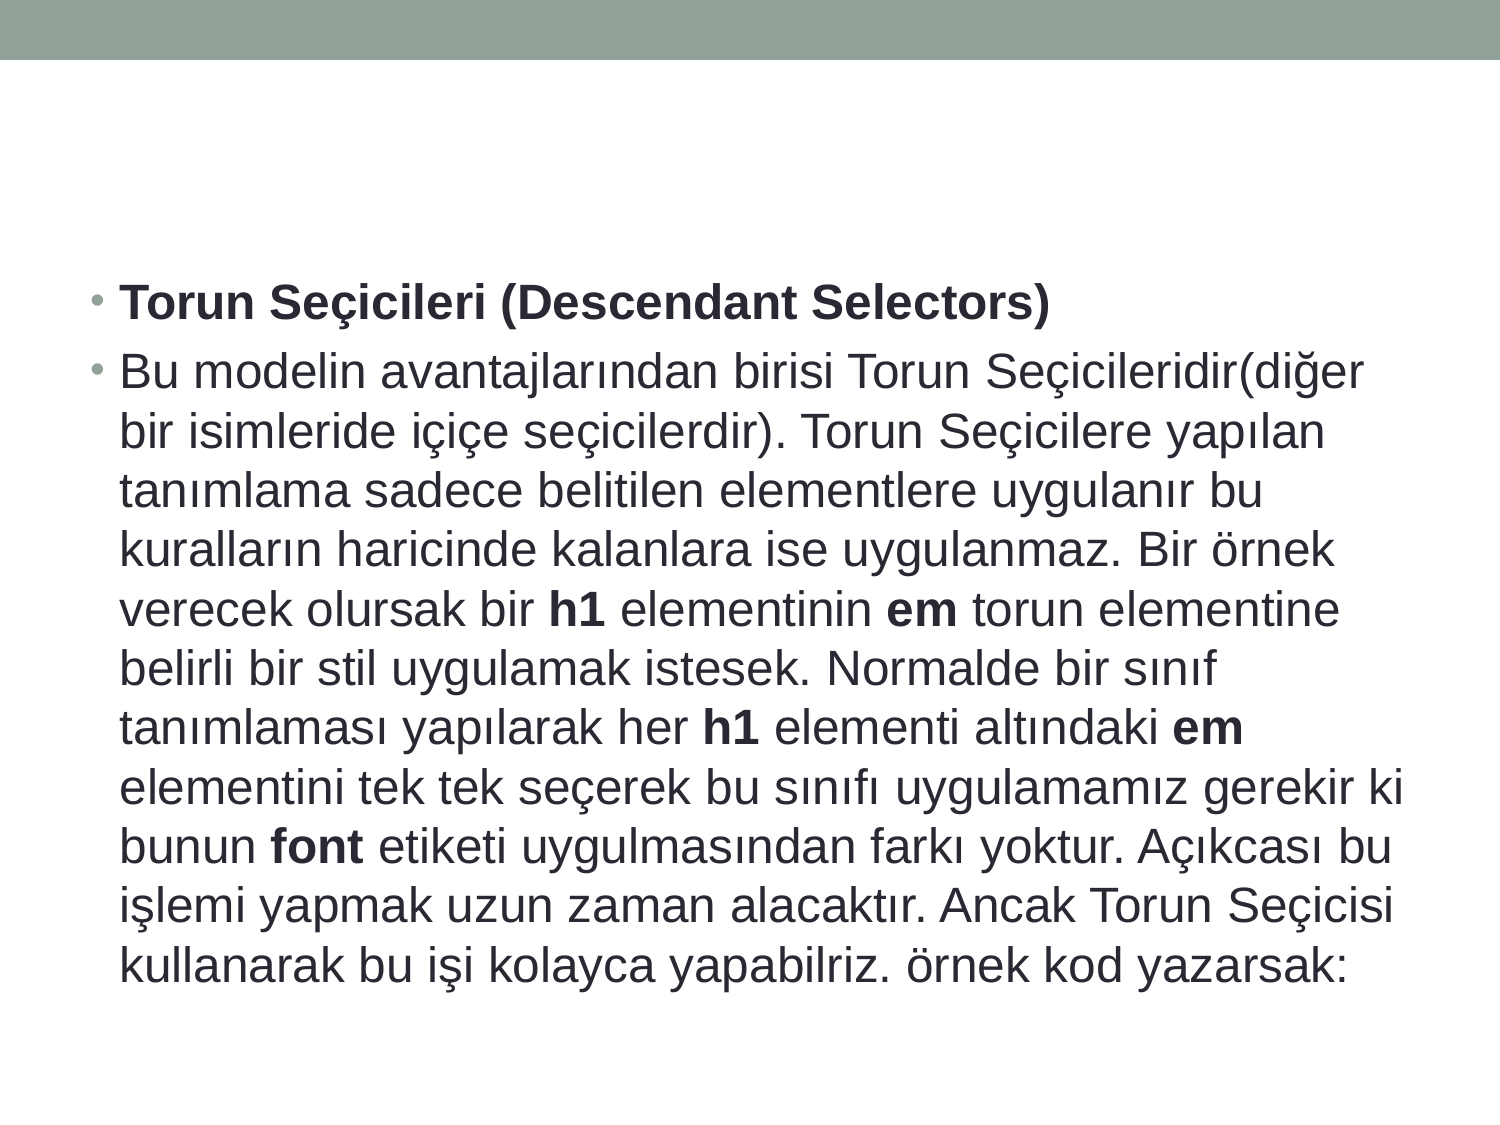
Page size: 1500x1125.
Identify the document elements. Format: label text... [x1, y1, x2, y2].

list Torun Seçicileri (Descendant Selectors) Bu modelin avantajlarından birisi Torun Seçicileridir(diğer bir isimleride içiçe seçicilerdir). Torun Seçicilere yapılan tanımlama sadece belitilen elementlere uygulanır bu kuralların haricinde kalanlara ise uygulanmaz. Bir örnek verecek olursak bir h1 elementinin em torun elementine belirli bir stil uygulamak istesek. Normalde bir sınıf tanımlaması yapılarak her h1 elementi altındaki em elementini tek tek seçerek bu sınıfı uygulamamız gerekir ki bunun font etiketi uygulmasından farkı yoktur. Açıkcası bu işlemi yapmak uzun zaman alacaktır. Ancak Torun Seçicisi kullanarak bu işi kolayca yapabilriz. örnek kod yazarsak: [75, 262, 1425, 1063]
